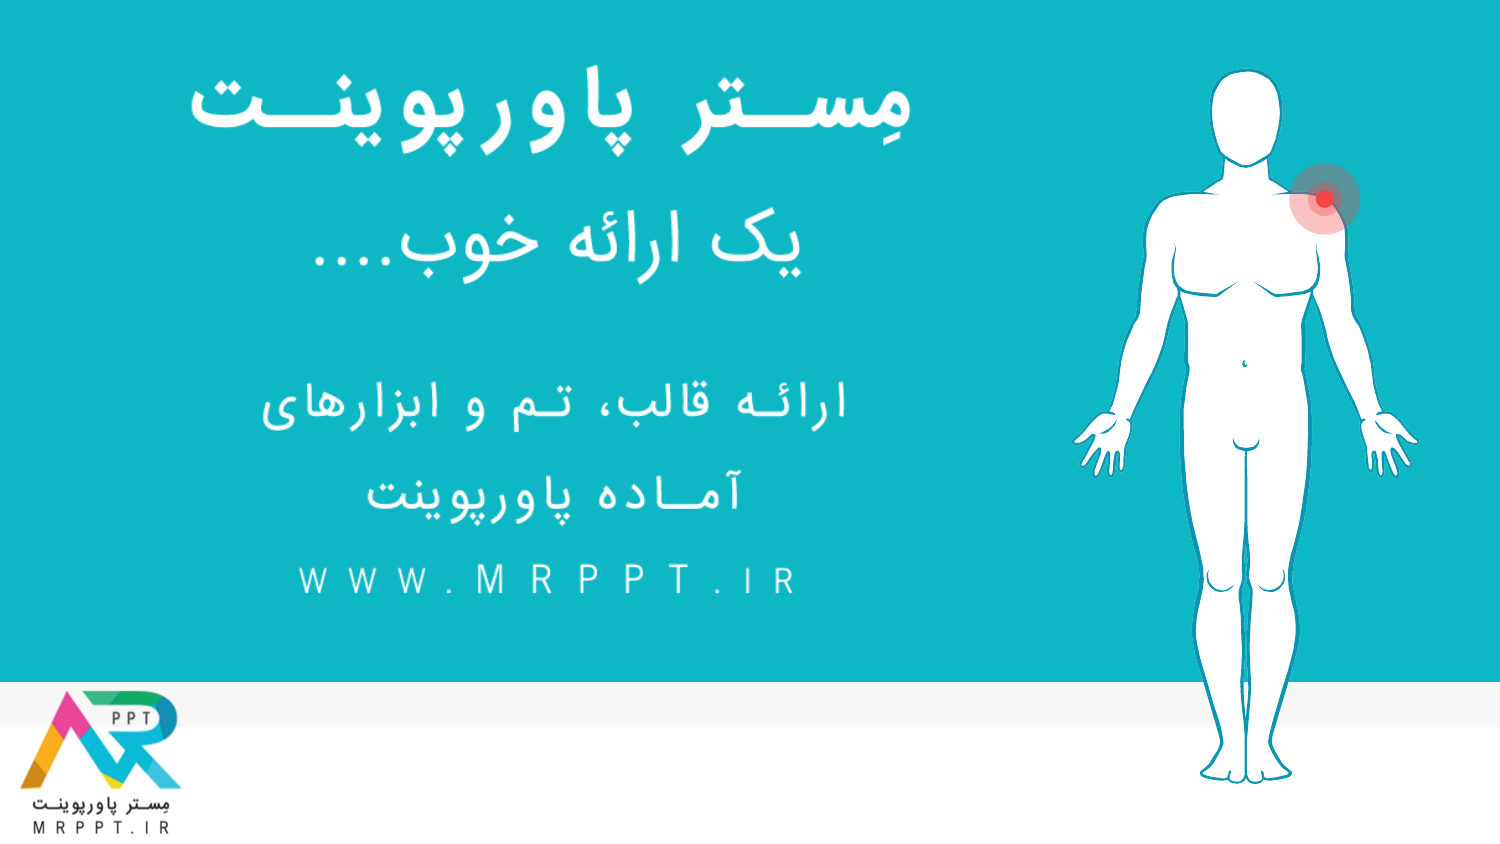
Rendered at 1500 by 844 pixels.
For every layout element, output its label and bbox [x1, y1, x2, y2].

text_box [1288, 163, 1361, 235]
picture [0, 682, 201, 844]
text_box [1071, 68, 1420, 785]
picture [136, 38, 964, 623]
